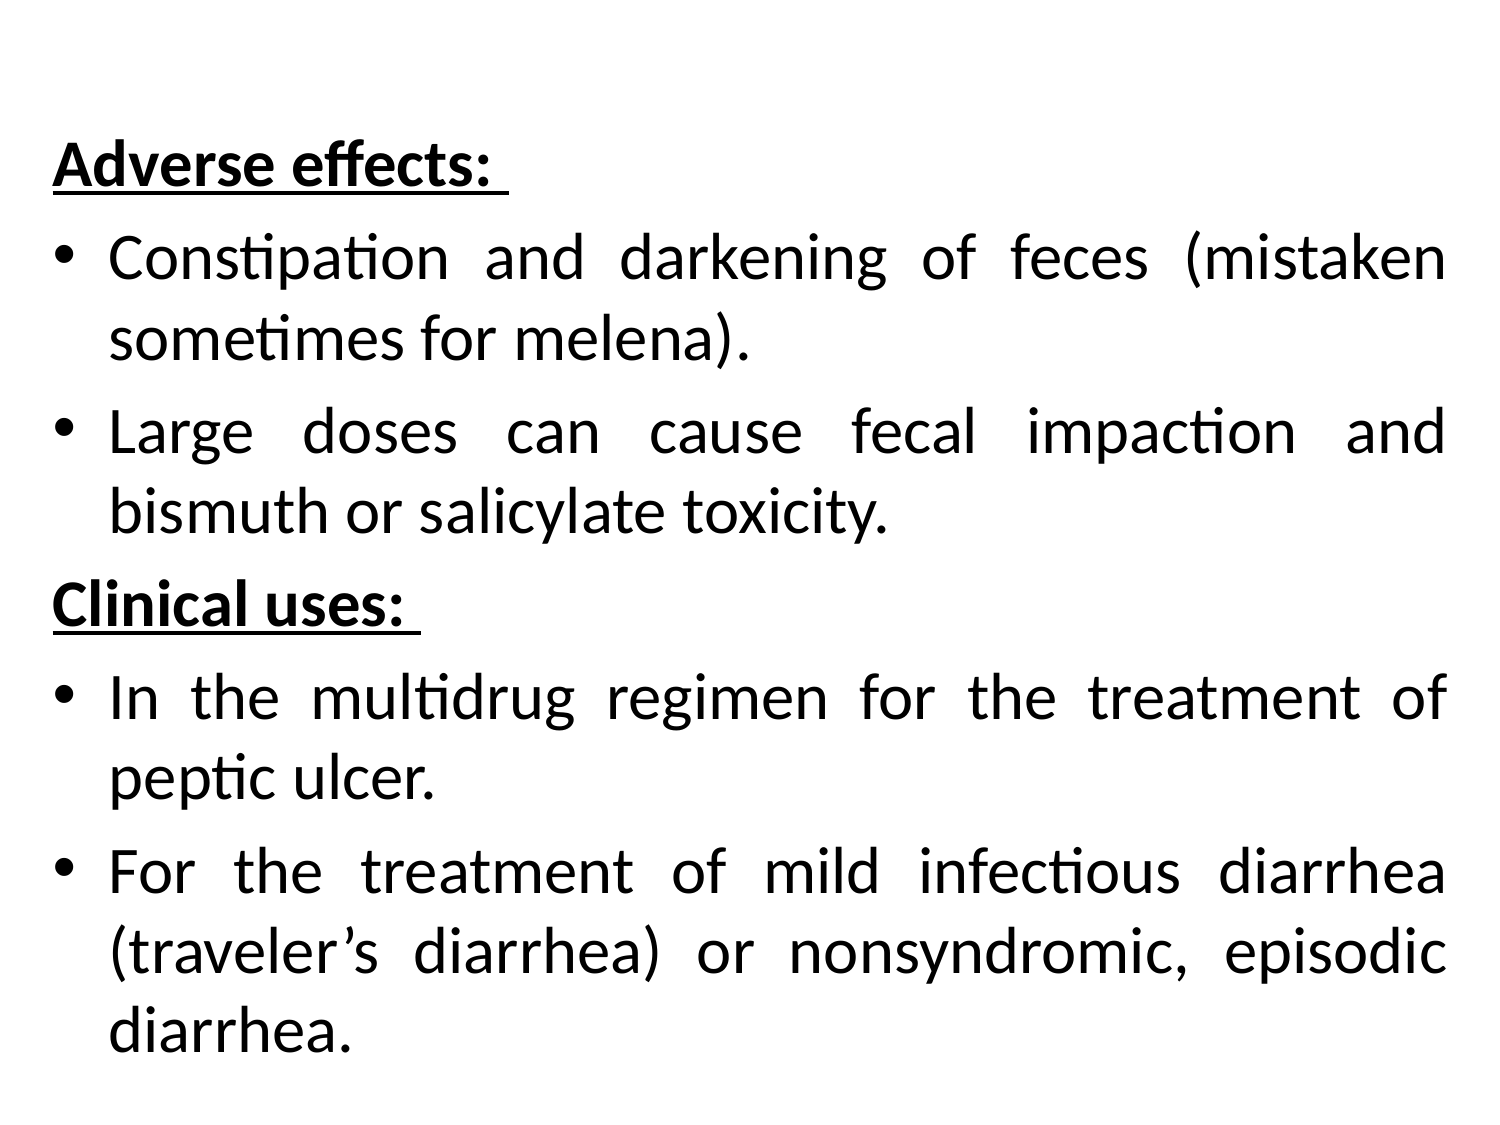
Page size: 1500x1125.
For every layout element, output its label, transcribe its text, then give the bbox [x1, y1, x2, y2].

list Adverse effects: Constipation and darkening of feces (mistaken sometimes for melena). Large doses can cause fecal impaction and bismuth or salicylate toxicity. Clinical uses: In the multidrug regimen for the treatment of peptic ulcer. For the treatment of mild infectious diarrhea (traveler’s diarrhea) or nonsyndromic, episodic diarrhea. [37, 112, 1463, 1100]
